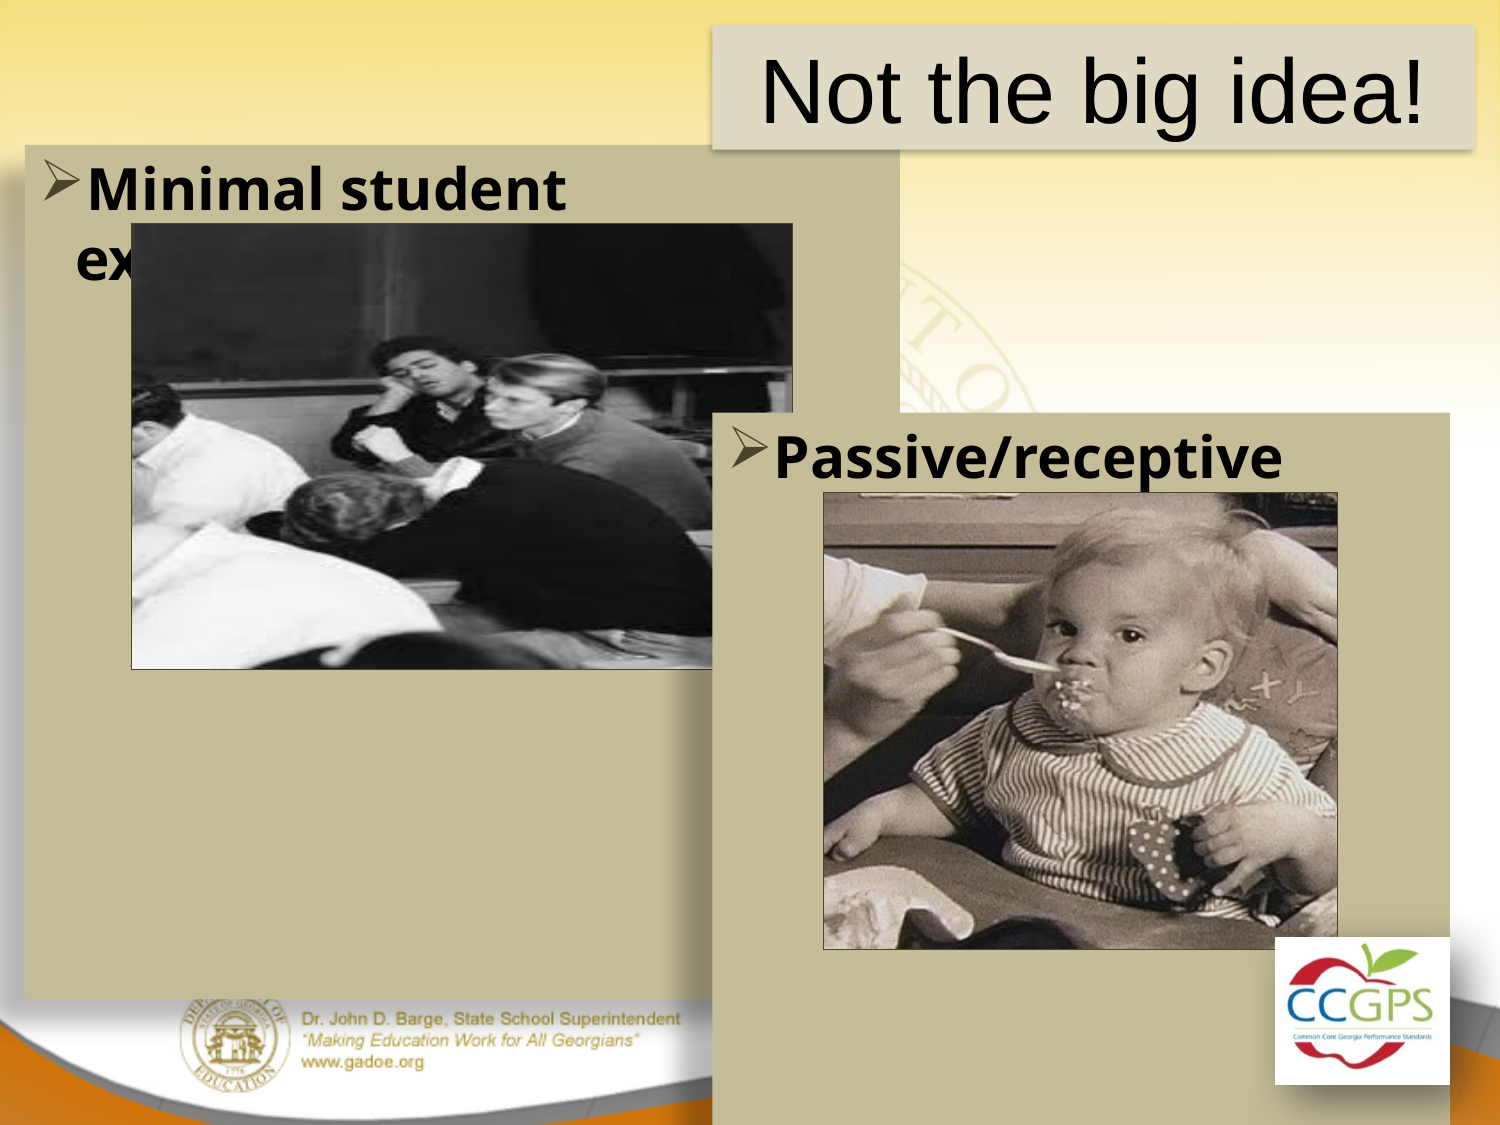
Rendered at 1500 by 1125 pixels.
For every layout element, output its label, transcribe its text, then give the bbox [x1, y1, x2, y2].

text_box Not the big idea! [712, 24, 1475, 150]
subtitle [904, 262, 1463, 924]
picture [1274, 937, 1451, 1086]
subtitle [24, 708, 665, 1051]
picture [0, 0, 1500, 1125]
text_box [24, 144, 901, 701]
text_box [712, 412, 1451, 1032]
